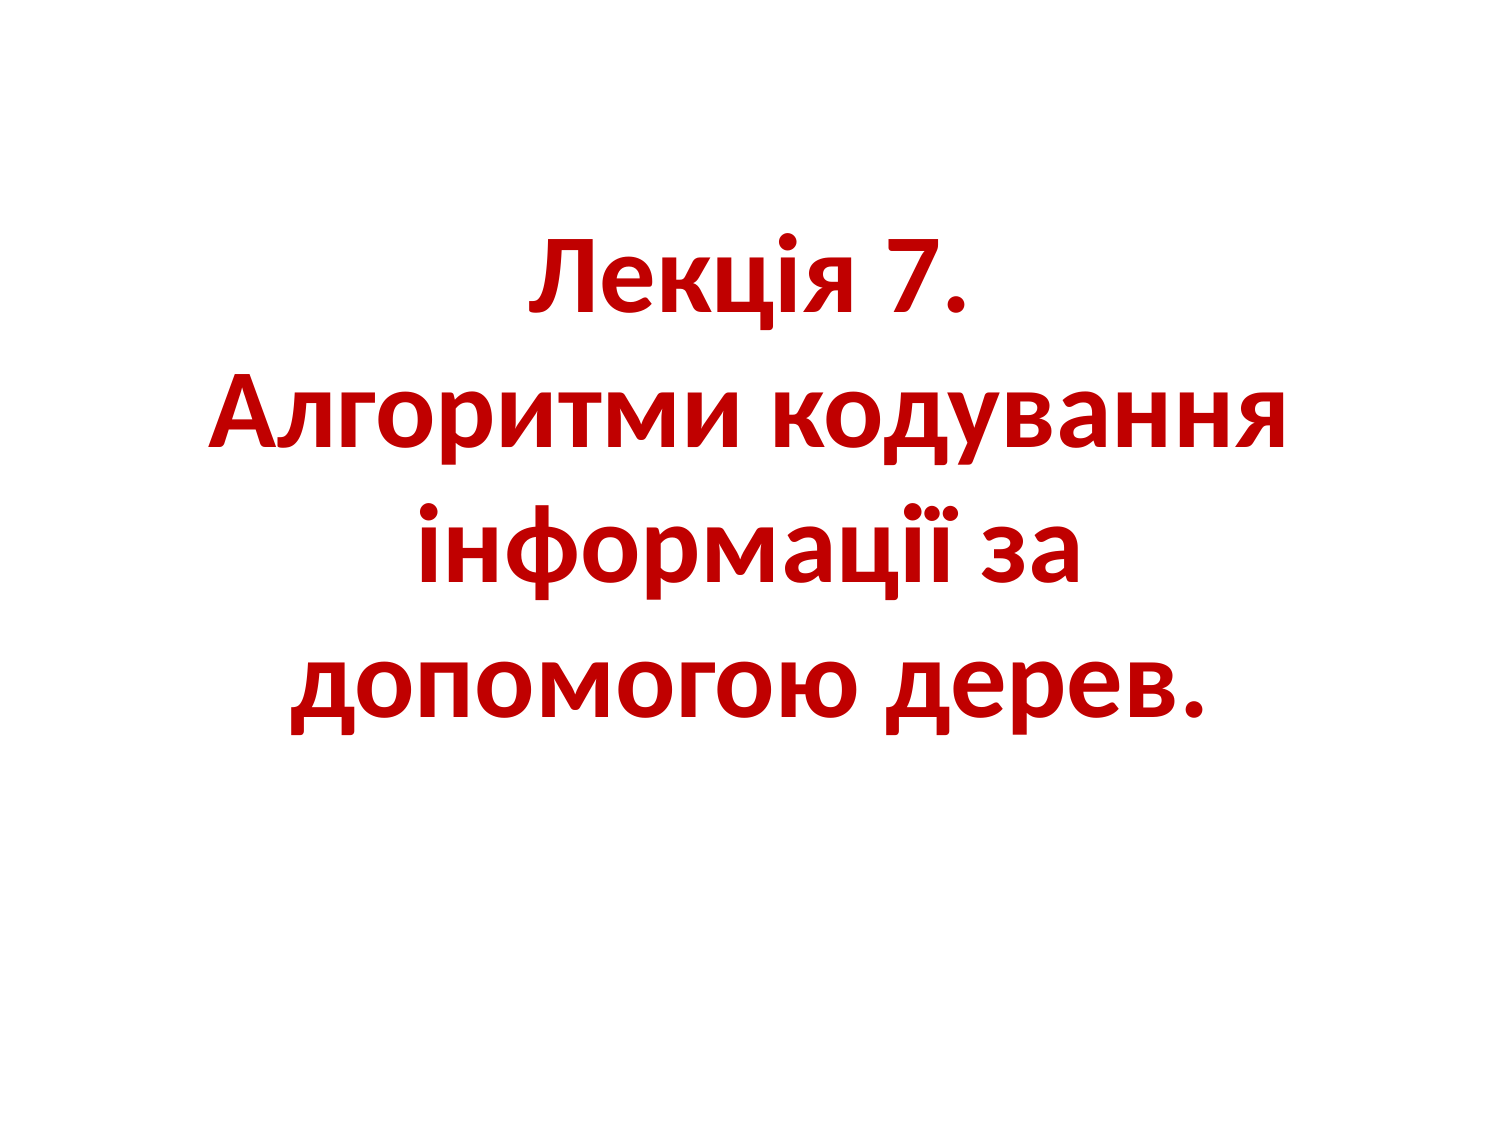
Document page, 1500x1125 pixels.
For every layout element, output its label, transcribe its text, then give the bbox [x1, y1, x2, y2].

title Лекція 7. Алгоритми кодування інформації за допомогою дерев. [112, 349, 1388, 591]
